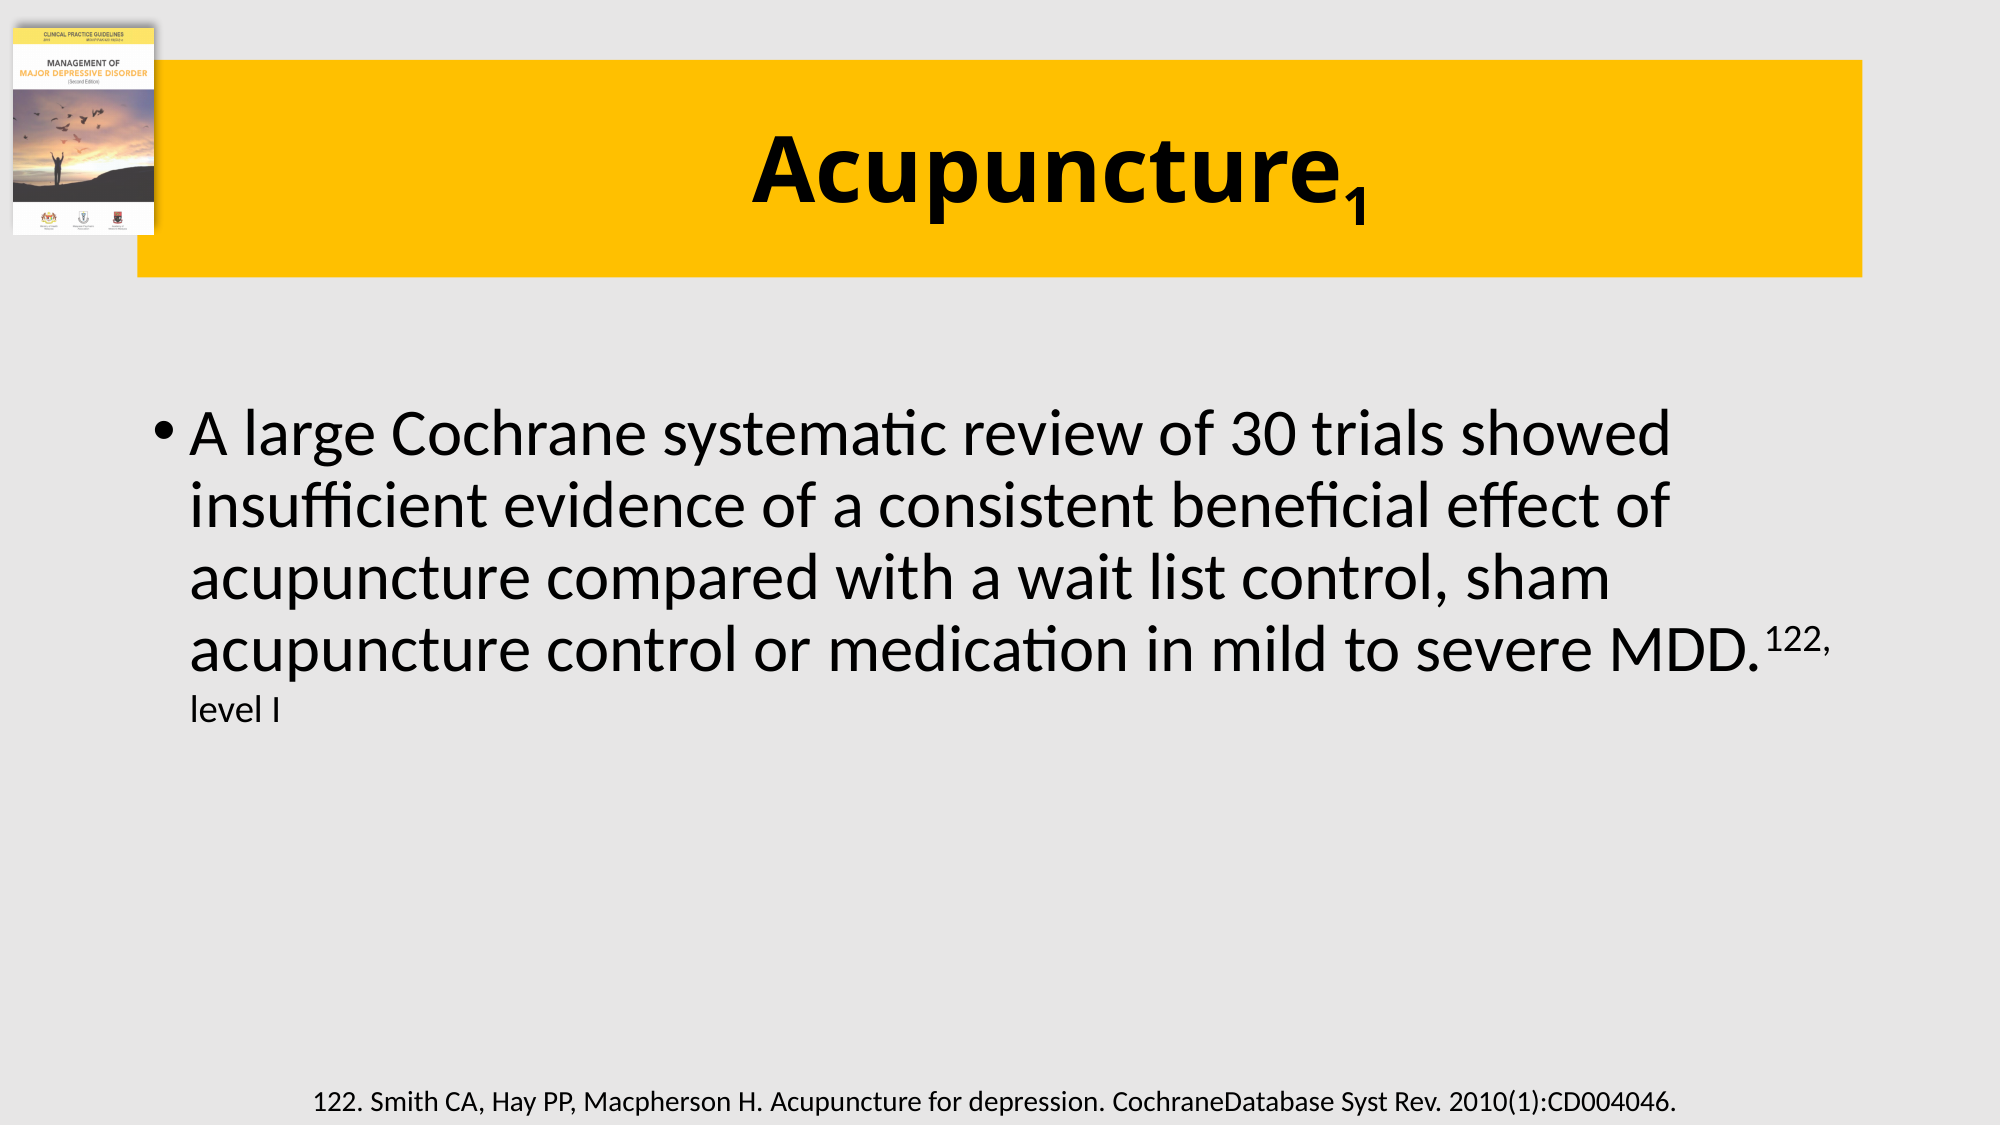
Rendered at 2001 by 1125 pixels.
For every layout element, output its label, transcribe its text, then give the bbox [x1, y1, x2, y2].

title Acupuncture1 [137, 59, 1863, 278]
picture [13, 28, 154, 235]
list A large Cochrane systematic review of 30 trials showed insufficient evidence of a consistent beneficial effect of acupuncture compared with a wait list control, sham acupuncture control or medication in mild to severe MDD.122, level I [137, 299, 1863, 1014]
text_box 122. Smith CA, Hay PP, Macpherson H. Acupuncture for depression. CochraneDatabase Syst Rev. 2010(1):CD004046. [297, 1074, 1703, 1125]
